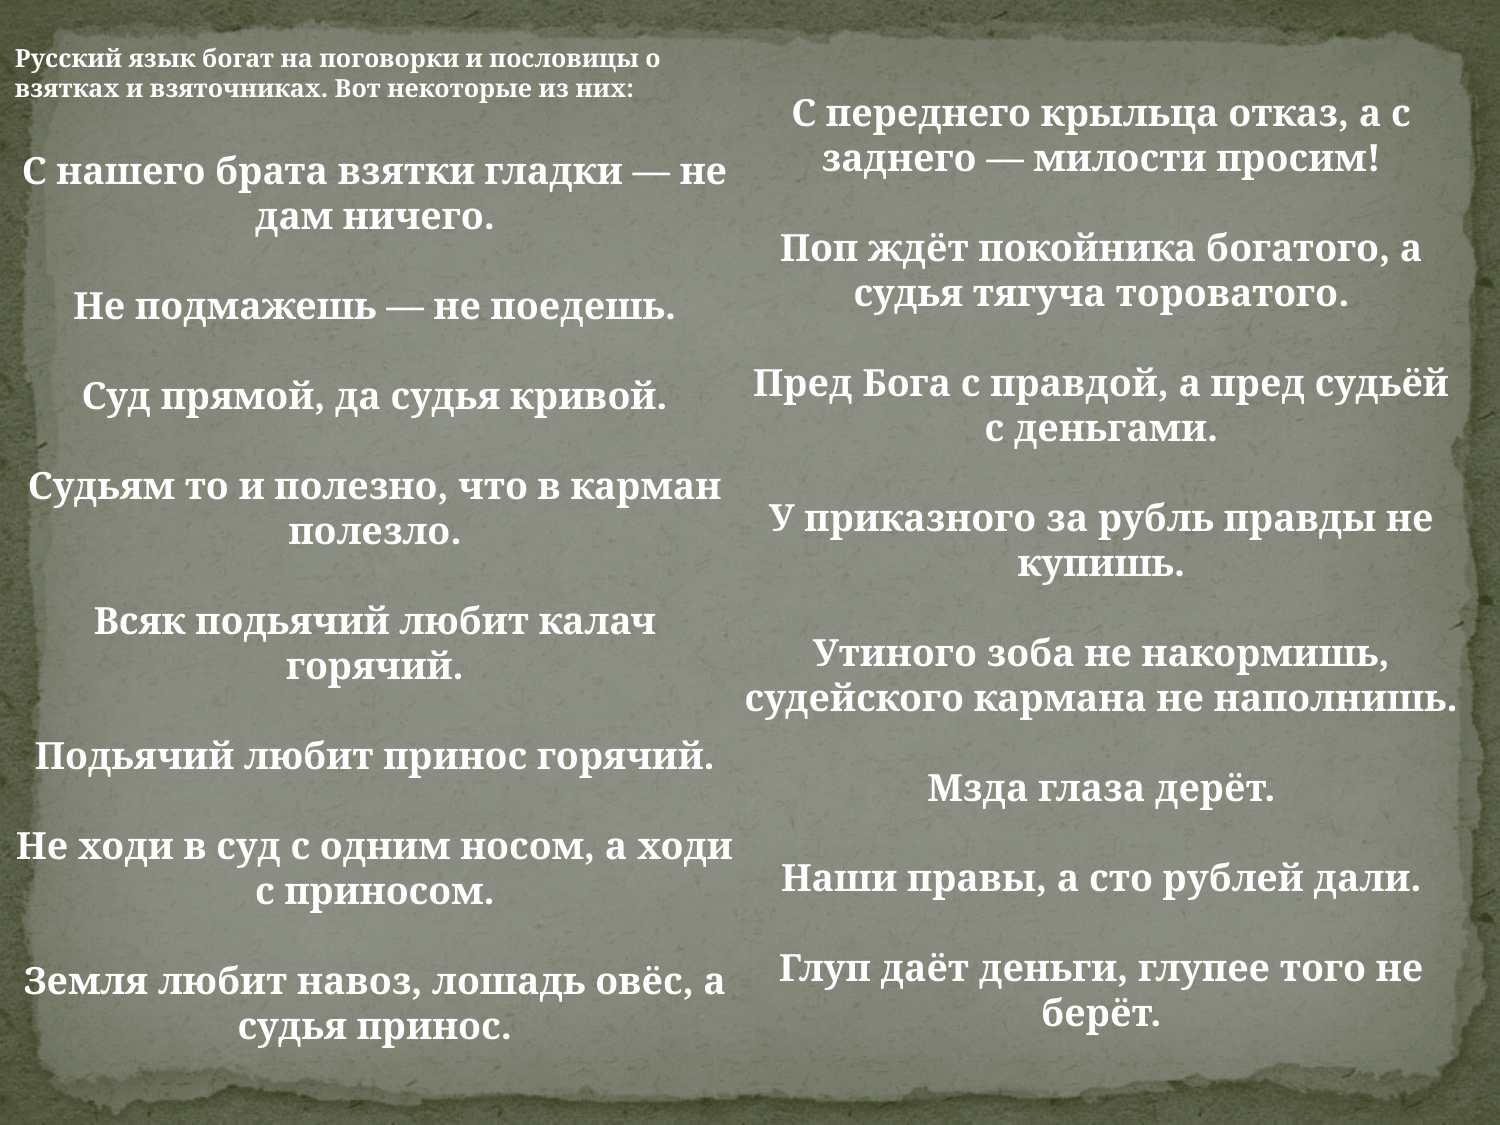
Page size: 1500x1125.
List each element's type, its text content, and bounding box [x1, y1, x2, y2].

text_box Русский язык богат на поговорки и пословицы о взятках и взяточниках. Вот некоторые из них: С нашего брата взятки гладки — не дам ничего. Не подмажешь — не поедешь. Суд прямой, да судья кривой. Судьям то и полезно, что в карман полезло. Всяк подьячий любит калач горячий. Подьячий любит принос горячий. Не ходи в суд с одним носом, а ходи с приносом. Земля любит навоз, лошадь овёс, а судья принос. [0, 35, 750, 1055]
text_box С переднего крыльца отказ, а с заднего — милости просим! Поп ждёт покойника богатого, а судья тягуча тороватого. Пред Бога с правдой, а пред судьёй с деньгами. У приказного за рубль правды не купишь. Утиного зоба не накормишь, судейского кармана не наполнишь. Мзда глаза дерёт. Наши правы, а сто рублей дали. Глуп даёт деньги, глупее того не берёт. [726, 81, 1477, 1042]
